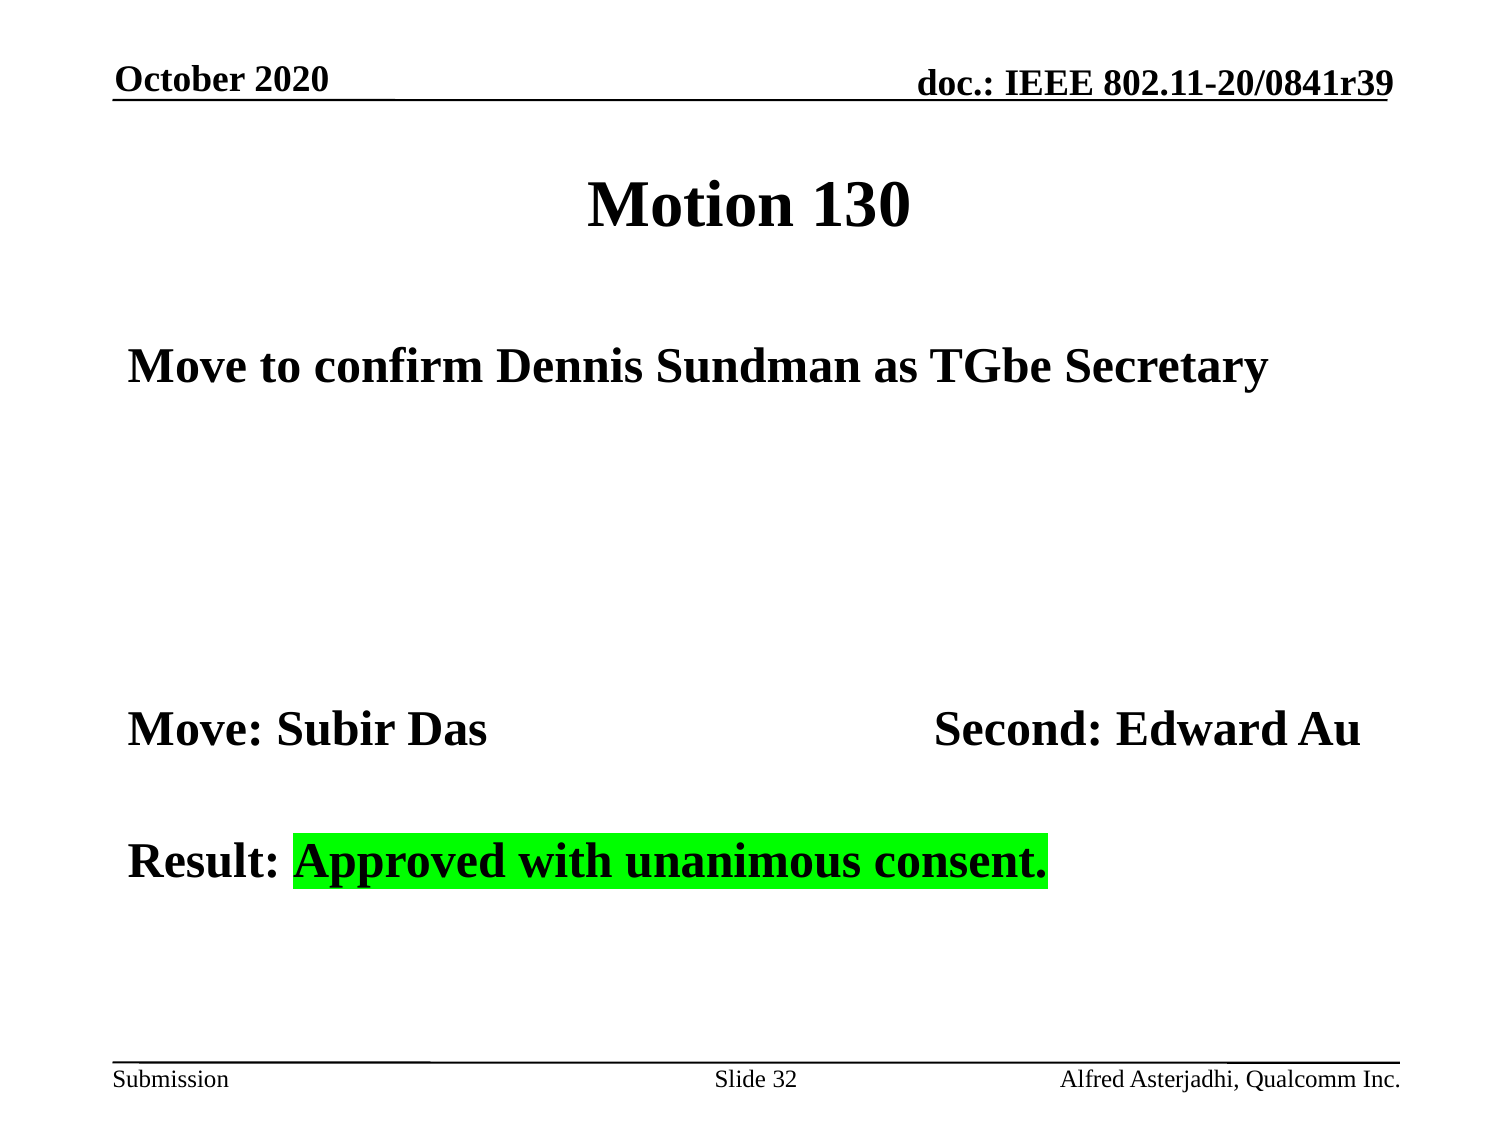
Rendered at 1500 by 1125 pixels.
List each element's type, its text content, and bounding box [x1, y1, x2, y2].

title Motion 130 [112, 112, 1388, 288]
list Move to confirm Dennis Sundman as TGbe Secretary Move: Subir Das Second: Edward Au Result: Approved with unanimous consent. [112, 324, 1388, 1000]
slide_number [114, 54, 423, 100]
slide_number Slide 32 [712, 1061, 800, 1123]
footer Alfred Asterjadhi, Qualcomm Inc. [878, 1061, 1402, 1093]
